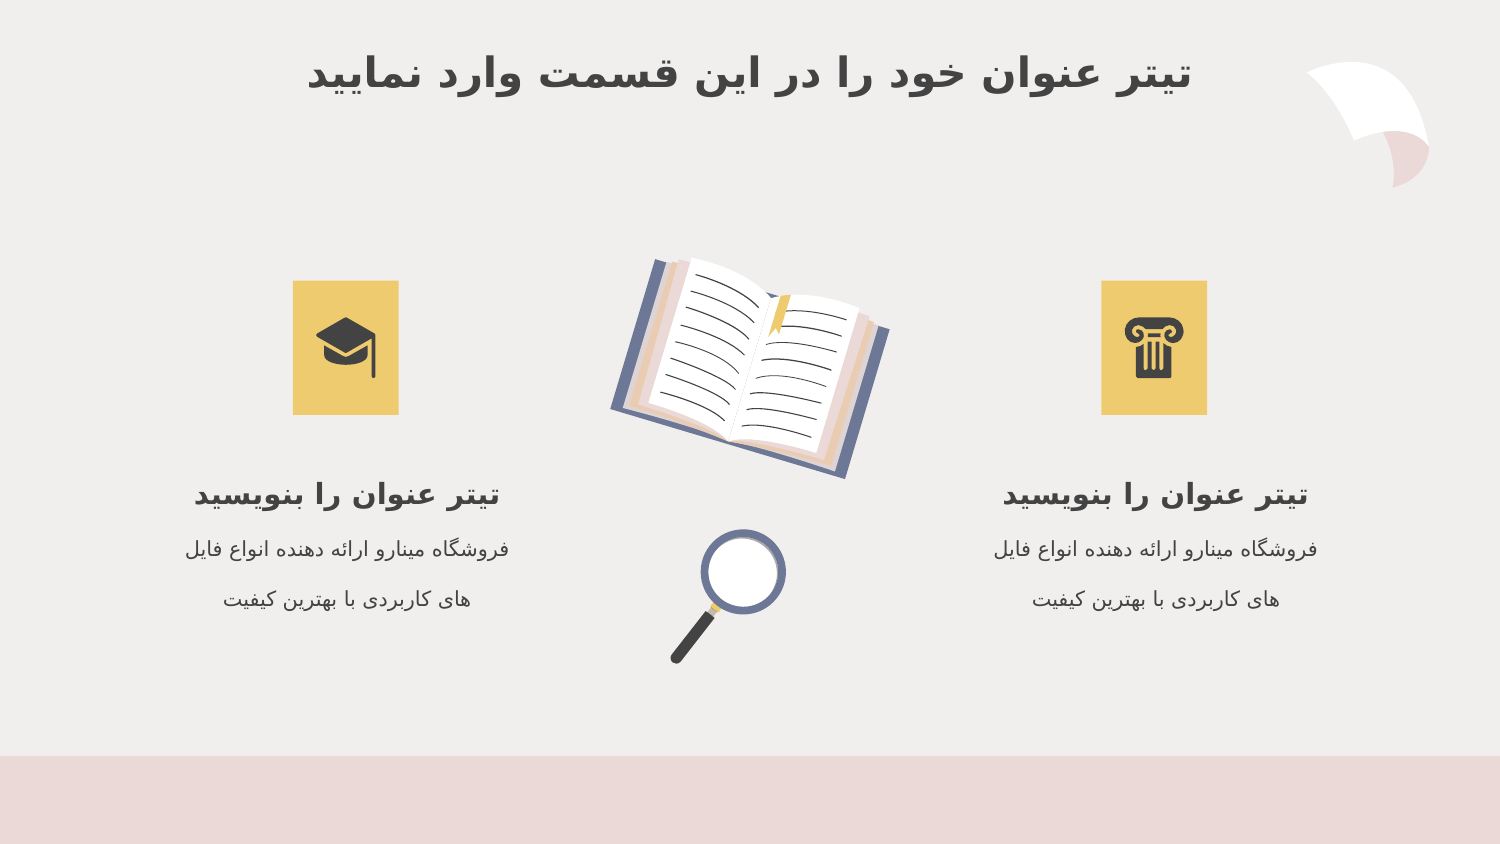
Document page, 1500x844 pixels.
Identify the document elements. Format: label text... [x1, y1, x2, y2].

text_box تیتر عنوان را بنویسید فروشگاه مینارو ارائه دهنده انواع فایل های کاربردی با بهترین کیفیت [166, 433, 528, 619]
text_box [1124, 317, 1185, 379]
text_box تیتر عنوان را بنویسید فروشگاه مینارو ارائه دهنده انواع فایل های کاربردی با بهترین کیفیت [975, 433, 1337, 619]
text_box تیتر عنوان خود را در این قسمت وارد نمایید [0, 13, 1500, 104]
text_box [1101, 280, 1208, 415]
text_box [568, 194, 932, 664]
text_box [315, 317, 376, 379]
text_box [292, 280, 399, 415]
